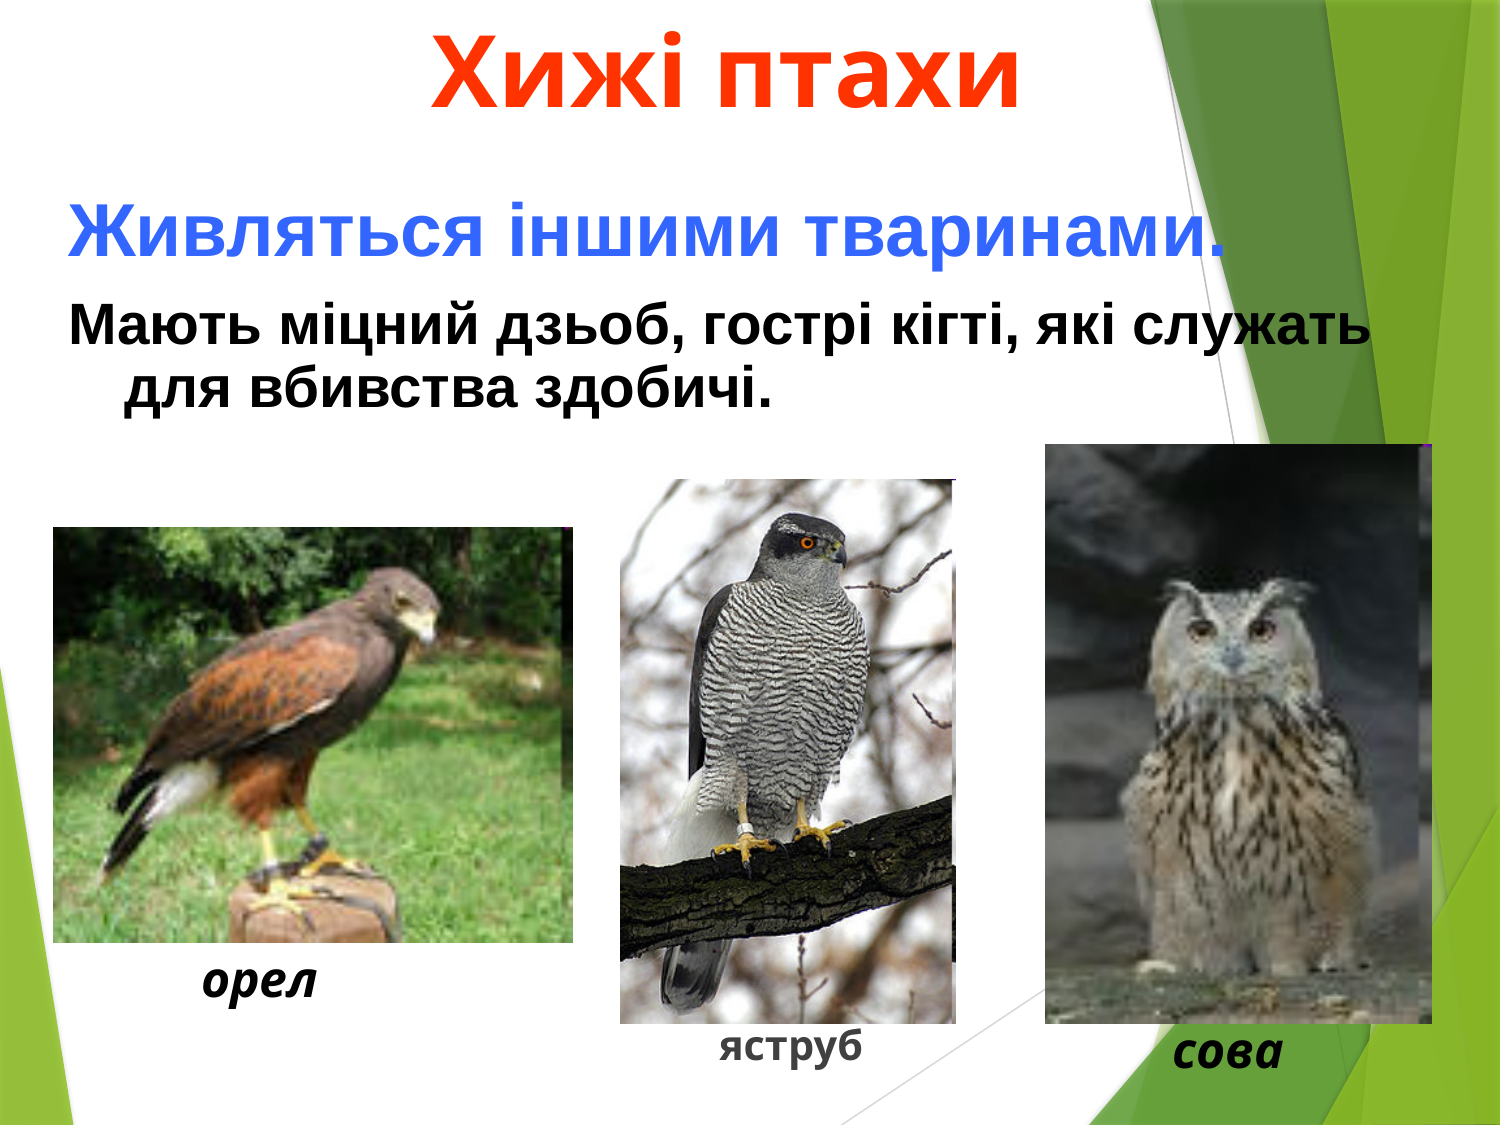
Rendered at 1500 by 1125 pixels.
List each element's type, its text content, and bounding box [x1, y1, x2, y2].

picture [1044, 443, 1432, 1024]
text_box сова [1033, 1011, 1424, 1077]
text_box орел [64, 952, 455, 994]
list яструб [596, 1011, 987, 1077]
picture [52, 526, 574, 944]
title Хижі птахи [53, 0, 1404, 184]
list Живляться іншими тваринами. Мають міцний дзьоб, гострі кігті, які служать для вбивства здобичі. [53, 184, 1500, 433]
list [619, 479, 957, 1024]
